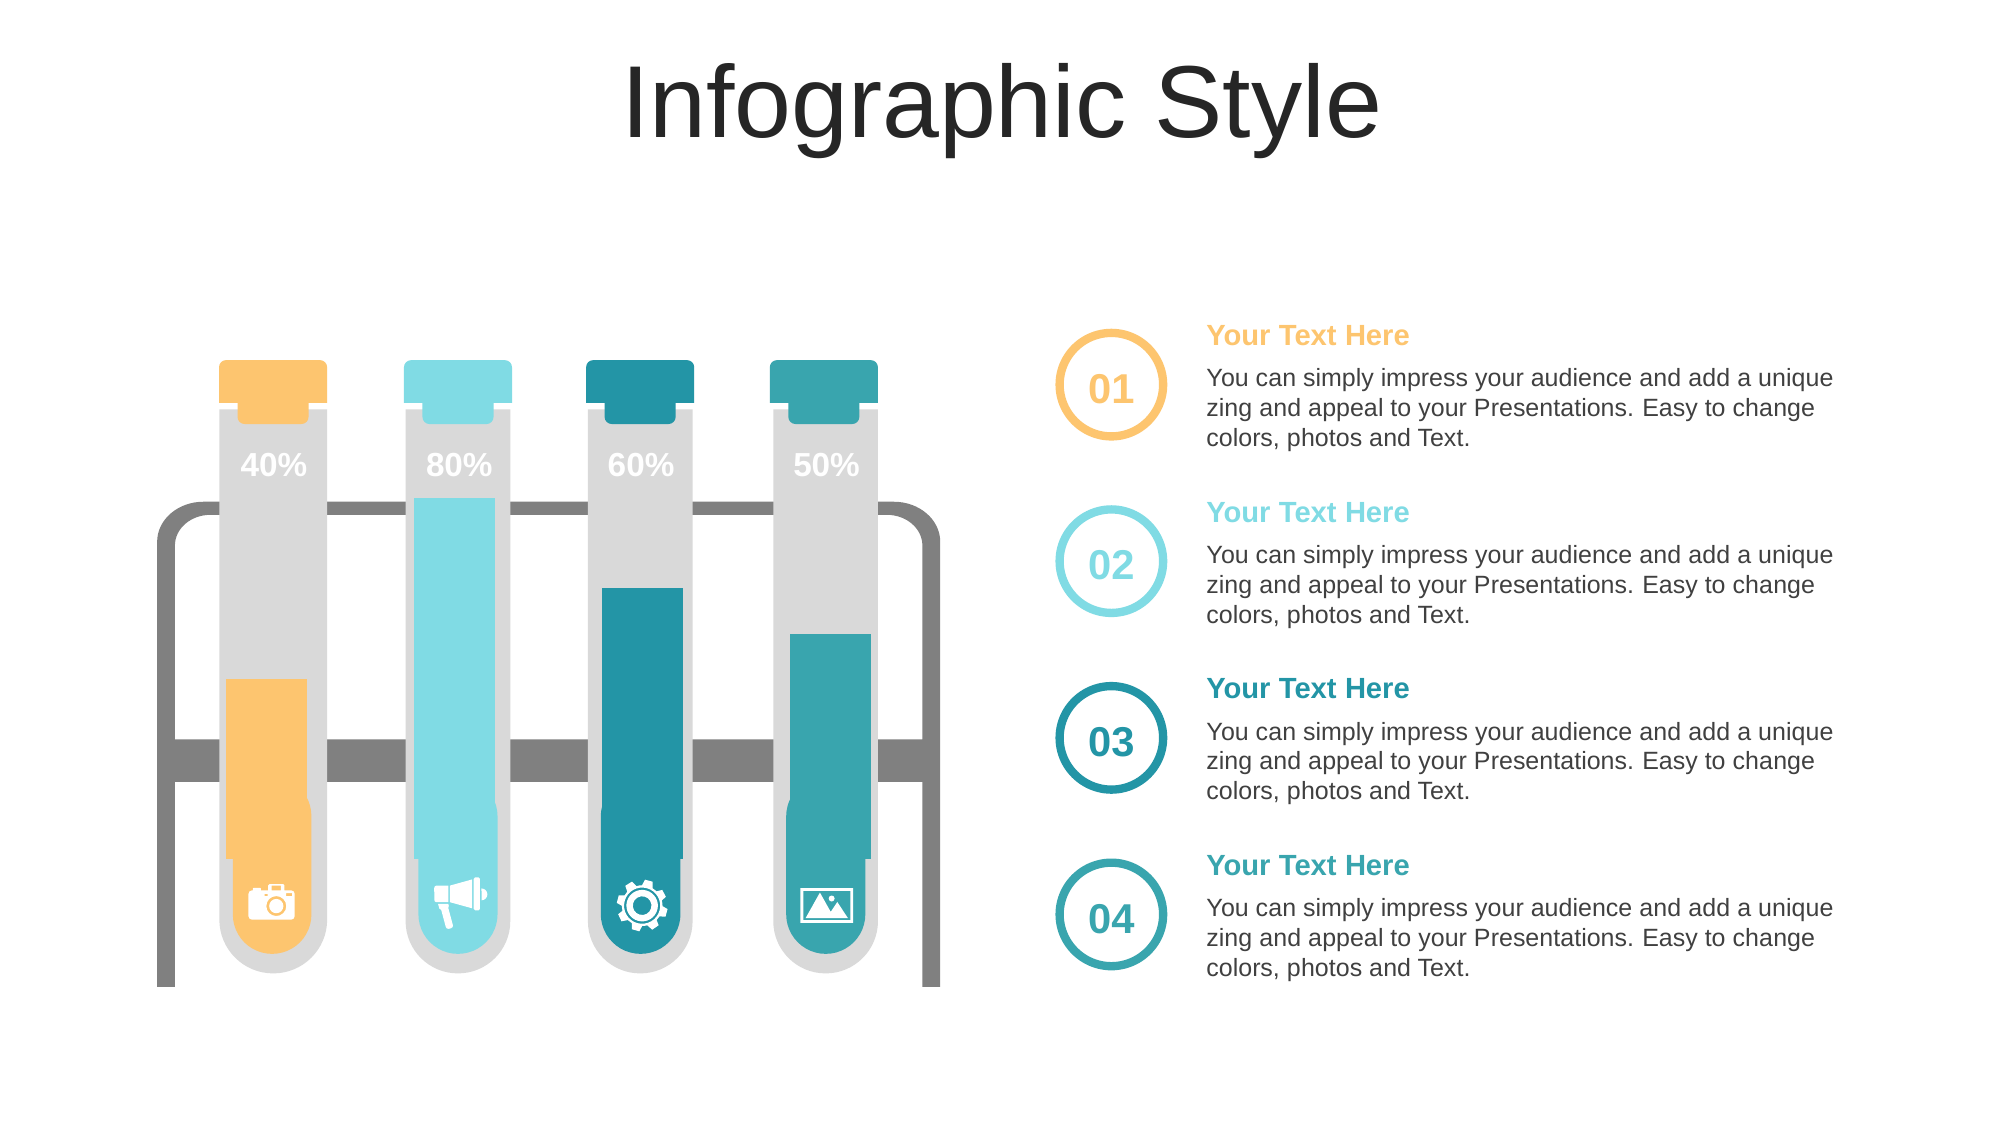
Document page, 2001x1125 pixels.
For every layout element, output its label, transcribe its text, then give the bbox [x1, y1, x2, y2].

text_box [769, 360, 878, 444]
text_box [219, 360, 328, 444]
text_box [1191, 485, 1867, 637]
text_box [1071, 596, 1152, 614]
text_box 60% [695, 435, 704, 444]
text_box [586, 360, 695, 444]
text_box [921, 537, 942, 988]
text_box [1072, 420, 1151, 438]
text_box 01 [1070, 354, 1153, 420]
text_box [1058, 508, 1165, 594]
chart [157, 444, 941, 868]
text_box [1072, 773, 1151, 791]
text_box 60% [578, 435, 586, 444]
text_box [1191, 662, 1867, 814]
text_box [403, 868, 512, 974]
text_box 02 [1070, 530, 1153, 596]
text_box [1191, 838, 1867, 991]
text_box 03 [1070, 707, 1153, 773]
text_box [219, 868, 328, 974]
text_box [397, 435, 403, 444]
list Infographic Style [53, 47, 1952, 166]
text_box 40% [328, 435, 337, 444]
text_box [769, 868, 878, 974]
text_box 04 [1070, 884, 1153, 949]
text_box [1058, 861, 1165, 948]
text_box [156, 533, 176, 988]
text_box 50% [878, 435, 889, 444]
text_box [1058, 685, 1165, 771]
text_box [1071, 949, 1152, 968]
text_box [1191, 308, 1867, 461]
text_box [403, 360, 512, 444]
text_box 80% [512, 435, 522, 444]
text_box [1058, 331, 1165, 418]
text_box 40% [211, 435, 219, 444]
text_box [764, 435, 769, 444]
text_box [586, 868, 695, 974]
